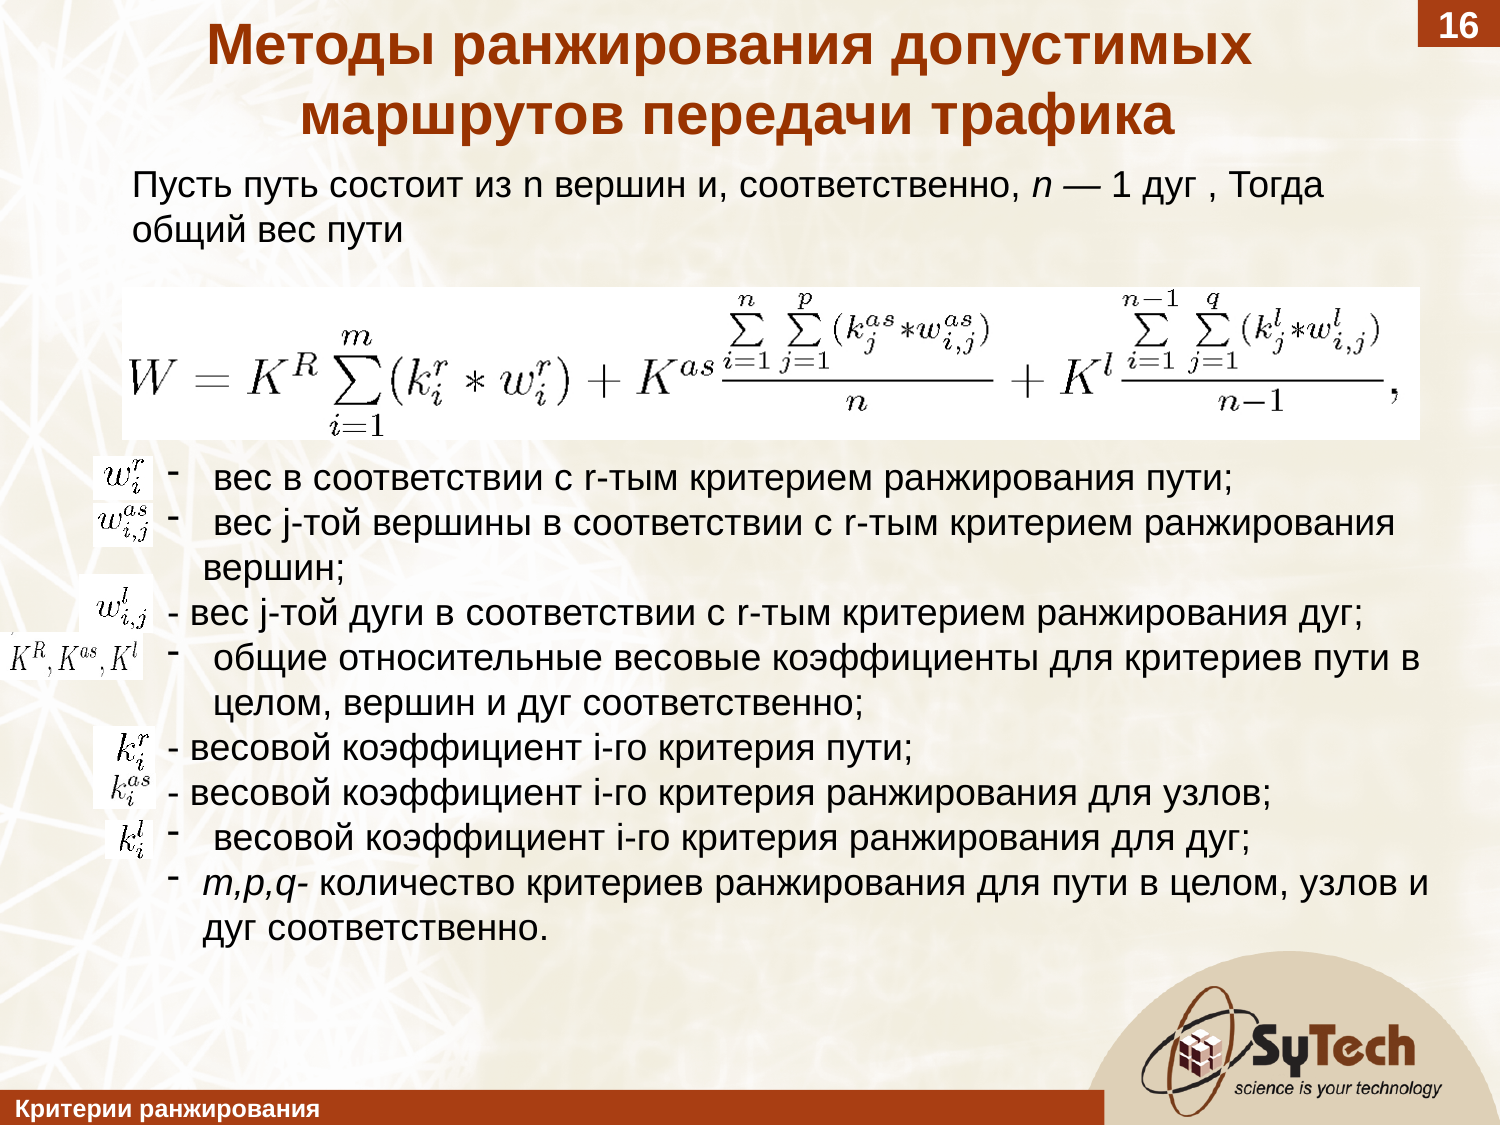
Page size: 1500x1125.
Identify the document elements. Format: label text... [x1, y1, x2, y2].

text_box вес в соответствии с r-тым критерием ранжирования пути; вес j-той вершины в соответствии с r-тым критерием ранжирования вершин; - вес j-той дуги в соответствии с r-тым критерием ранжирования дуг; общие относительные весовые коэффициенты для критериев пути в целом, вершин и дуг соответственно; - весовой коэффициент i-го критерия пути; - весовой коэффициент i-го критерия ранжирования для узлов; весовой коэффициент i-го критерия ранжирования для дуг; m,p,q- количество критериев ранжирования для пути в целом, узлов и дуг соответственно. [152, 445, 1454, 1125]
picture [0, 153, 1500, 1125]
picture [0, 0, 1500, 93]
text_box Методы ранжирования допустимых маршрутов передачи трафика [0, 70, 1460, 153]
text_box [70, 93, 1500, 218]
text_box 16 [1417, 0, 1500, 47]
text_box Критерии ранжирования [0, 1089, 152, 1125]
text_box Пусть путь состоит из n вершин и, соответственно, n — 1 дуг , Тогда общий вес пути [117, 152, 1407, 258]
